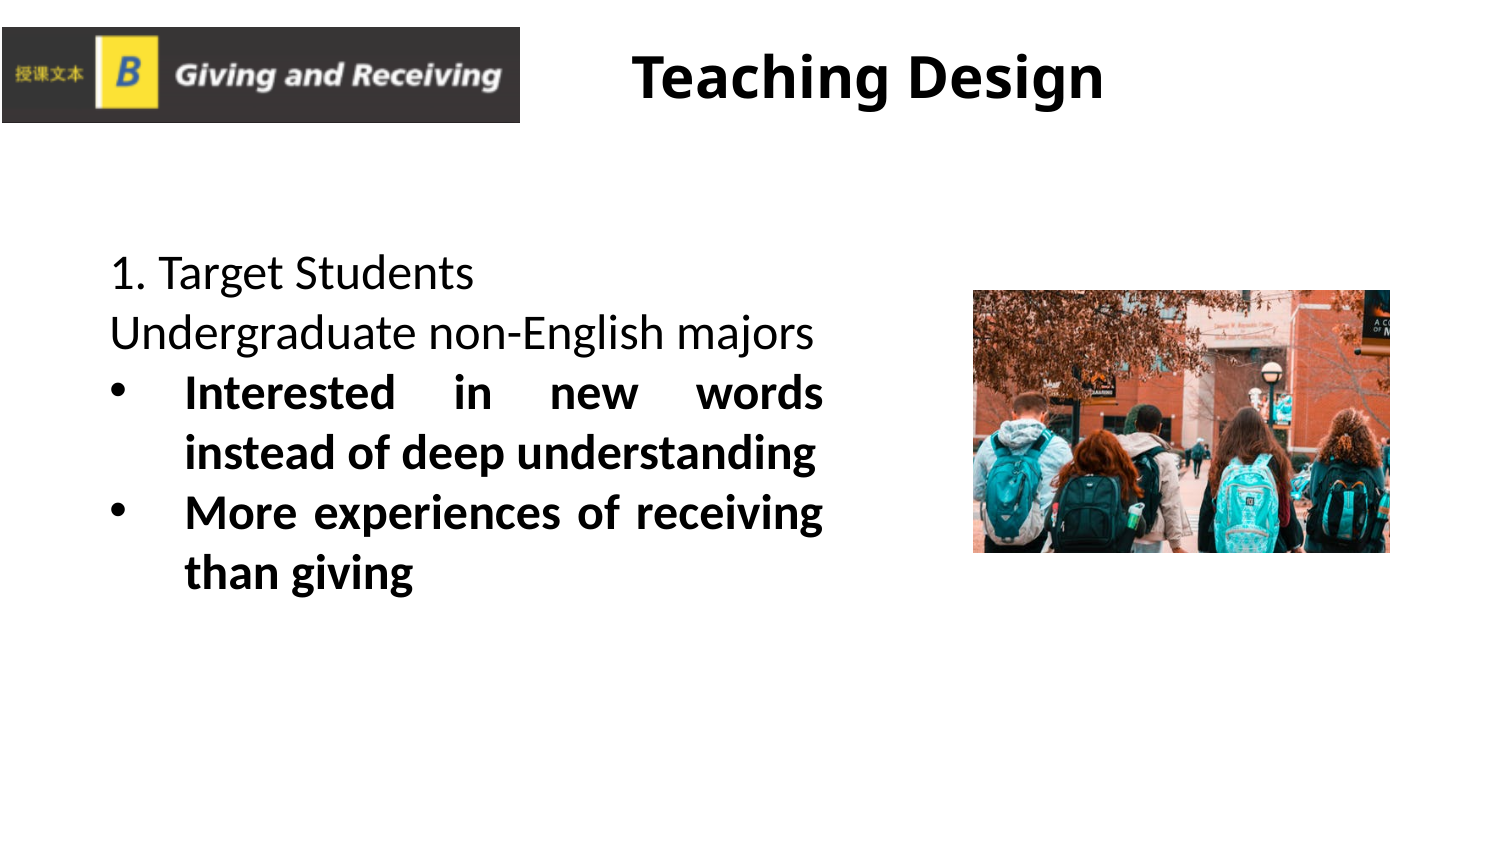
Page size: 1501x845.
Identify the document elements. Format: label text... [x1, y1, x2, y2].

text_box [0, 26, 521, 124]
picture [973, 290, 1390, 553]
text_box Teaching Design [555, 32, 1182, 118]
picture [2, 27, 520, 123]
text_box 1. Target Students Undergraduate non-English majors Interested in new words instead of deep understanding More experiences of receiving than giving [94, 232, 839, 607]
